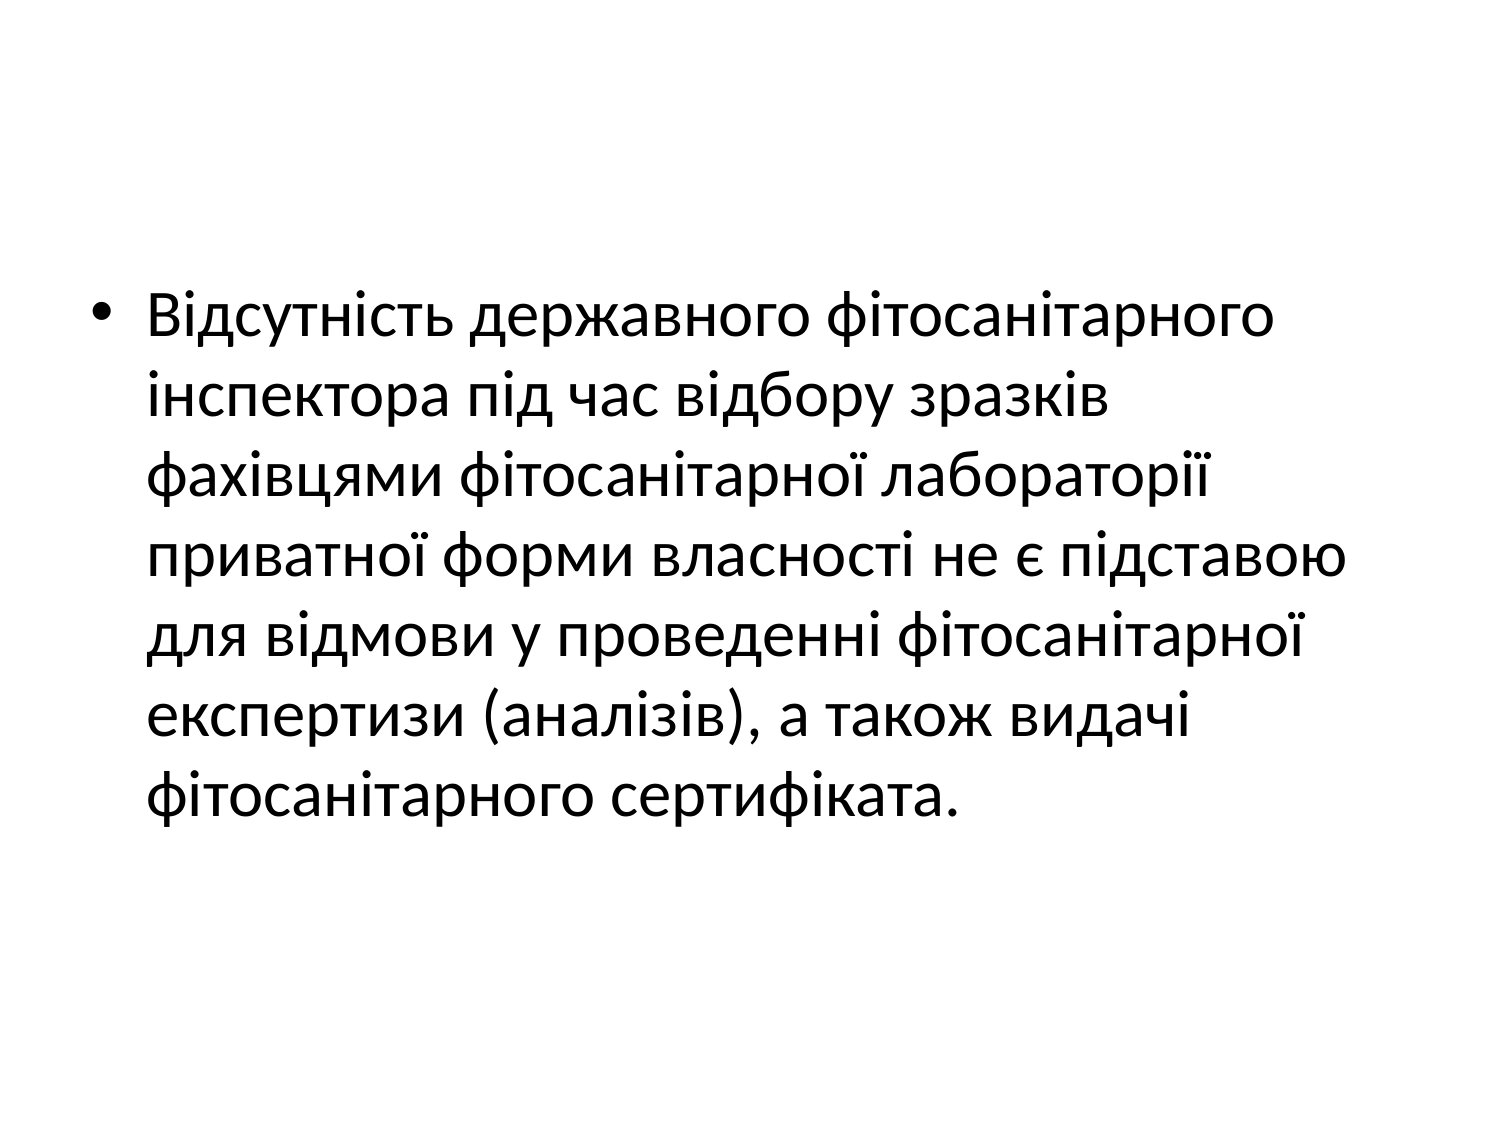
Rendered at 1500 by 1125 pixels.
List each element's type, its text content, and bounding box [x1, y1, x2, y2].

list Відсутність державного фітосанітарного інспектора під час відбору зразків фахівцями фітосанітарної лабораторії приватної форми власності не є підставою для відмови у проведенні фітосанітарної експертизи (аналізів), а також видачі фітосанітарного сертифіката. [75, 262, 1425, 1005]
